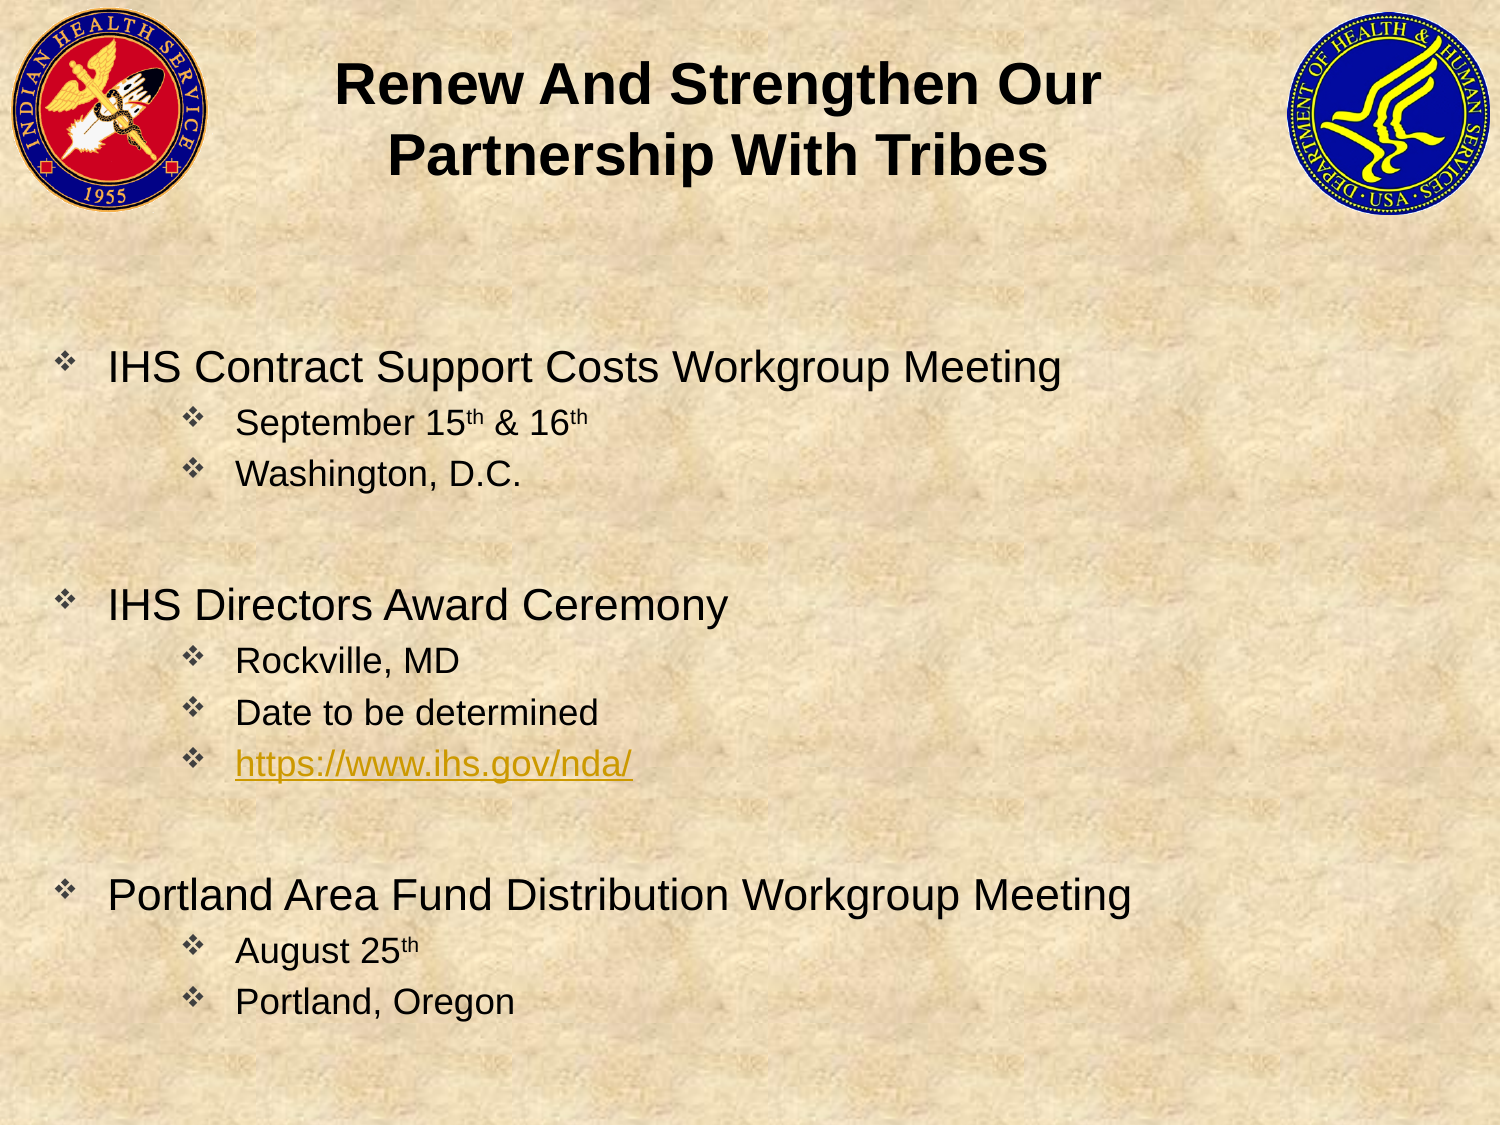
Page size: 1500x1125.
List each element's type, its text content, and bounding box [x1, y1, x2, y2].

picture [0, 0, 1500, 1125]
title Renew And Strengthen Our Partnership With Tribes [150, 37, 1288, 262]
list IHS Contract Support Costs Workgroup Meeting September 15th & 16th Washington, D.C. IHS Directors Award Ceremony Rockville, MD Date to be determined https://www.ihs.gov/nda/ Portland Area Fund Distribution Workgroup Meeting August 25th Portland, Oregon [37, 262, 1463, 1035]
